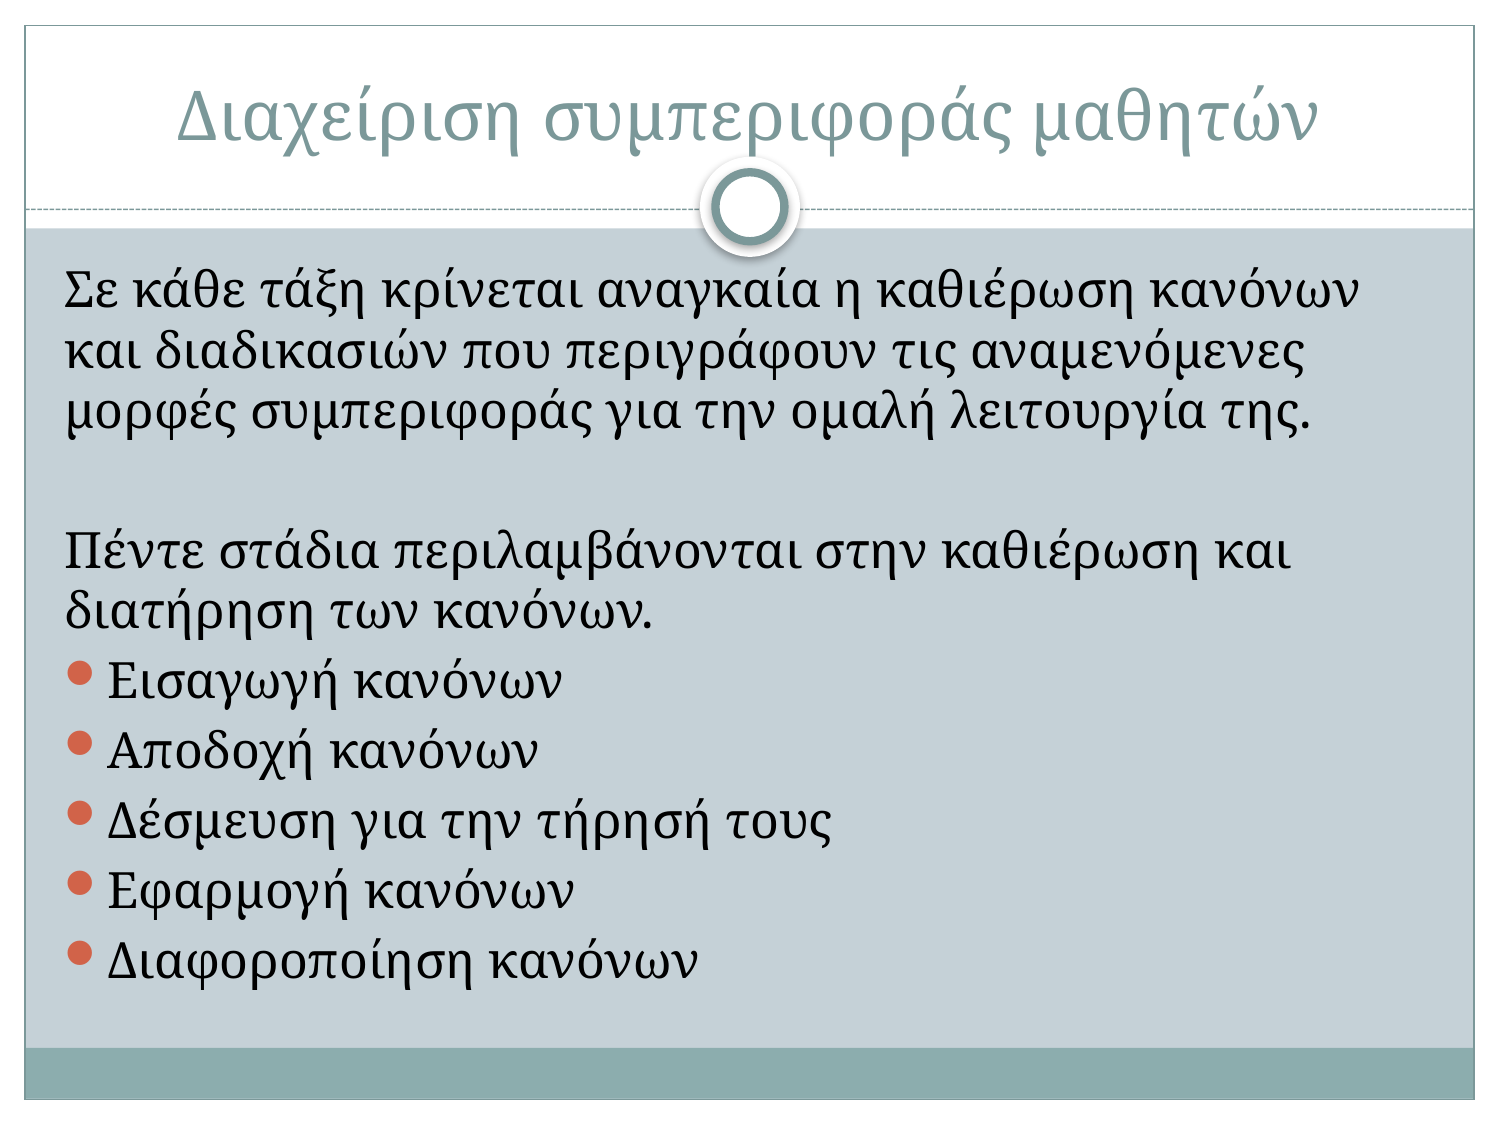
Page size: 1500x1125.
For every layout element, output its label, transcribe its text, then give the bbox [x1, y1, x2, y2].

title Διαχείριση συμπεριφοράς μαθητών [49, 37, 1450, 162]
list Σε κάθε τάξη κρίνεται αναγκαία η καθιέρωση κανόνων και διαδικασιών που περιγράφουν τις αναμενόμενες μορφές συμπεριφοράς για την ομαλή λειτουργία της. Πέντε στάδια περιλαμβάνονται στην καθιέρωση και διατήρηση των κανόνων. Εισαγωγή κανόνων Αποδοχή κανόνων Δέσμευση για την τήρησή τους Εφαρμογή κανόνων Διαφοροποίηση κανόνων [49, 250, 1445, 1001]
